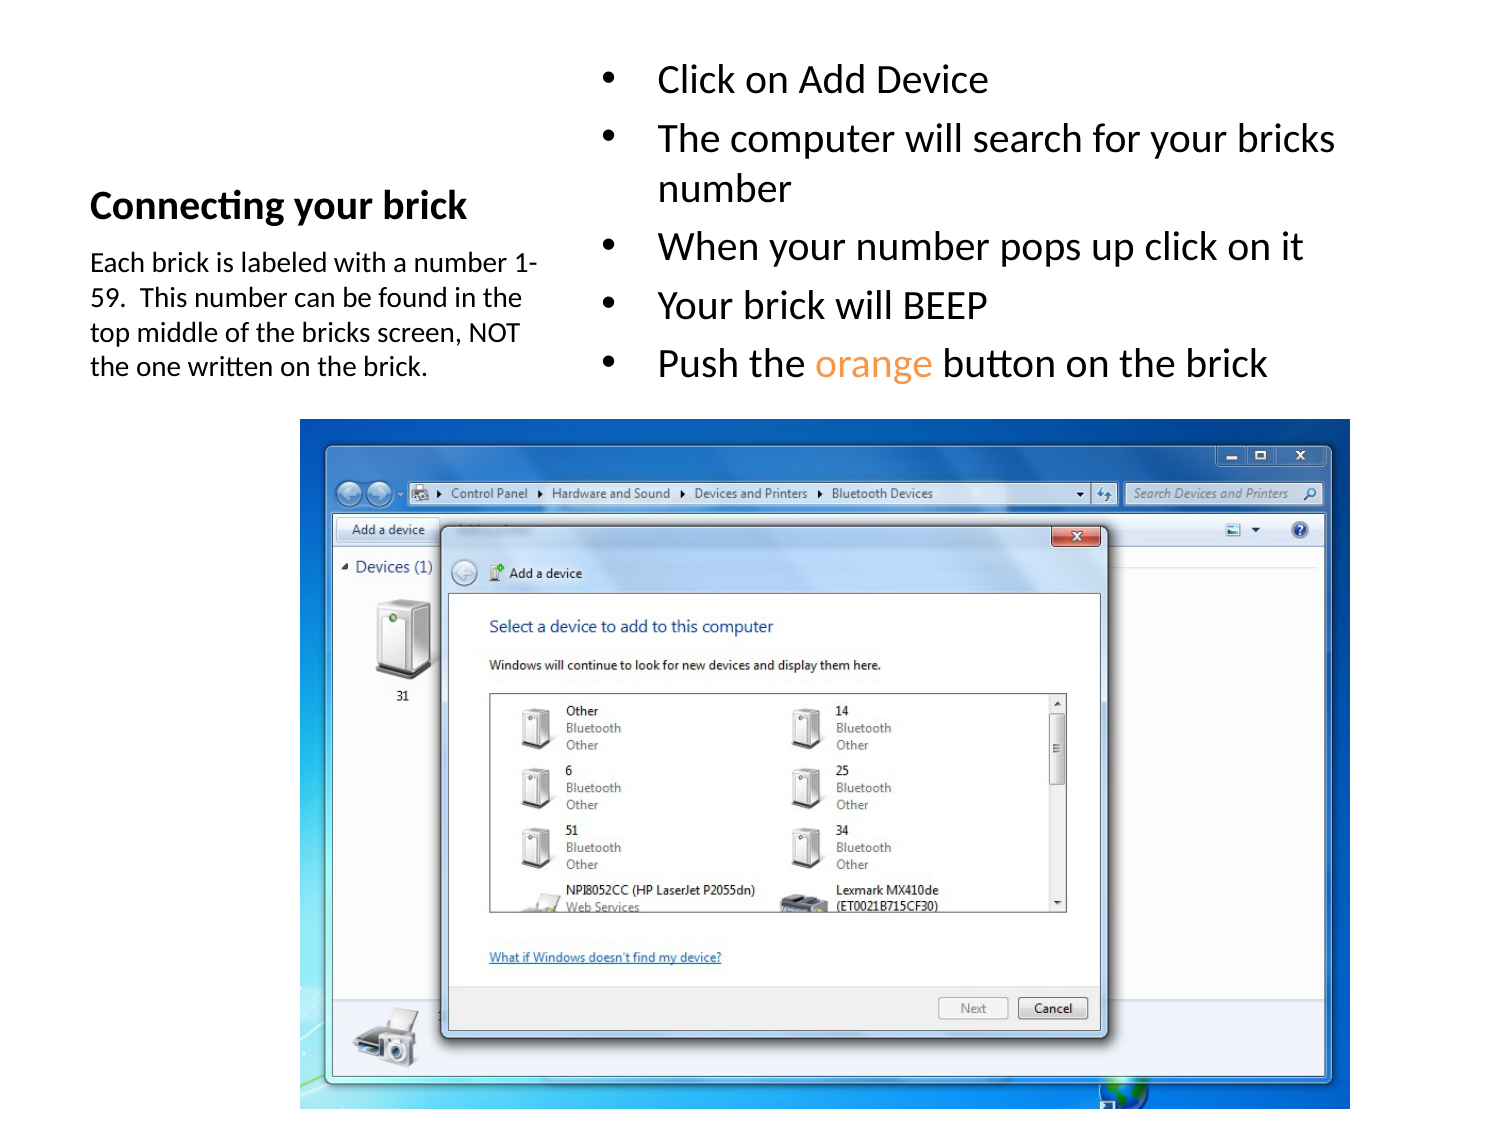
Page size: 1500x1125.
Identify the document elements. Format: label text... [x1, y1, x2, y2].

list Each brick is labeled with a number 1- 59. This number can be found in the top middle of the bricks screen, NOT the one written on the brick. [75, 235, 569, 1005]
picture [299, 419, 1351, 1109]
title Connecting your brick [75, 44, 569, 235]
list Click on Add Device The computer will search for your bricks number When your number pops up click on it Your brick will BEEP Push the orange button on the brick [586, 44, 1425, 1005]
